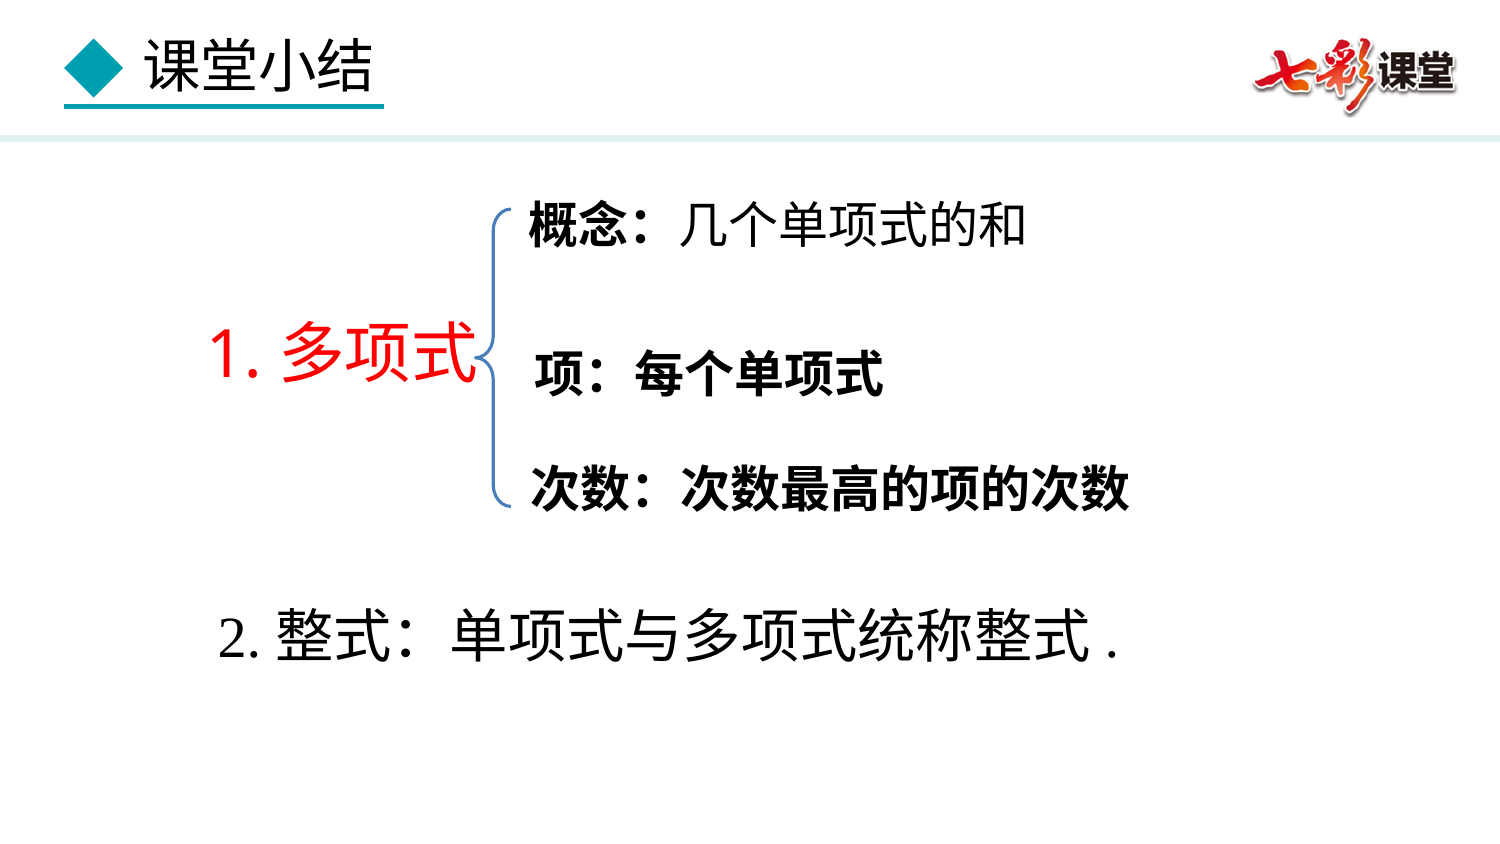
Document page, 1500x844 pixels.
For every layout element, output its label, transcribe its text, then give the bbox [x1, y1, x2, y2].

text_box [492, 208, 512, 303]
text_box 次数：次数最高的项的次数 [514, 449, 1290, 525]
text_box 概念：几个单项式的和 [513, 185, 1325, 261]
picture [1249, 32, 1461, 118]
text_box 1.多项式 [190, 303, 534, 399]
text_box [492, 399, 512, 508]
text_box 2.整式：单项式与多项式统称整式. [202, 591, 1201, 677]
text_box 项：每个单项式 [519, 305, 1325, 411]
